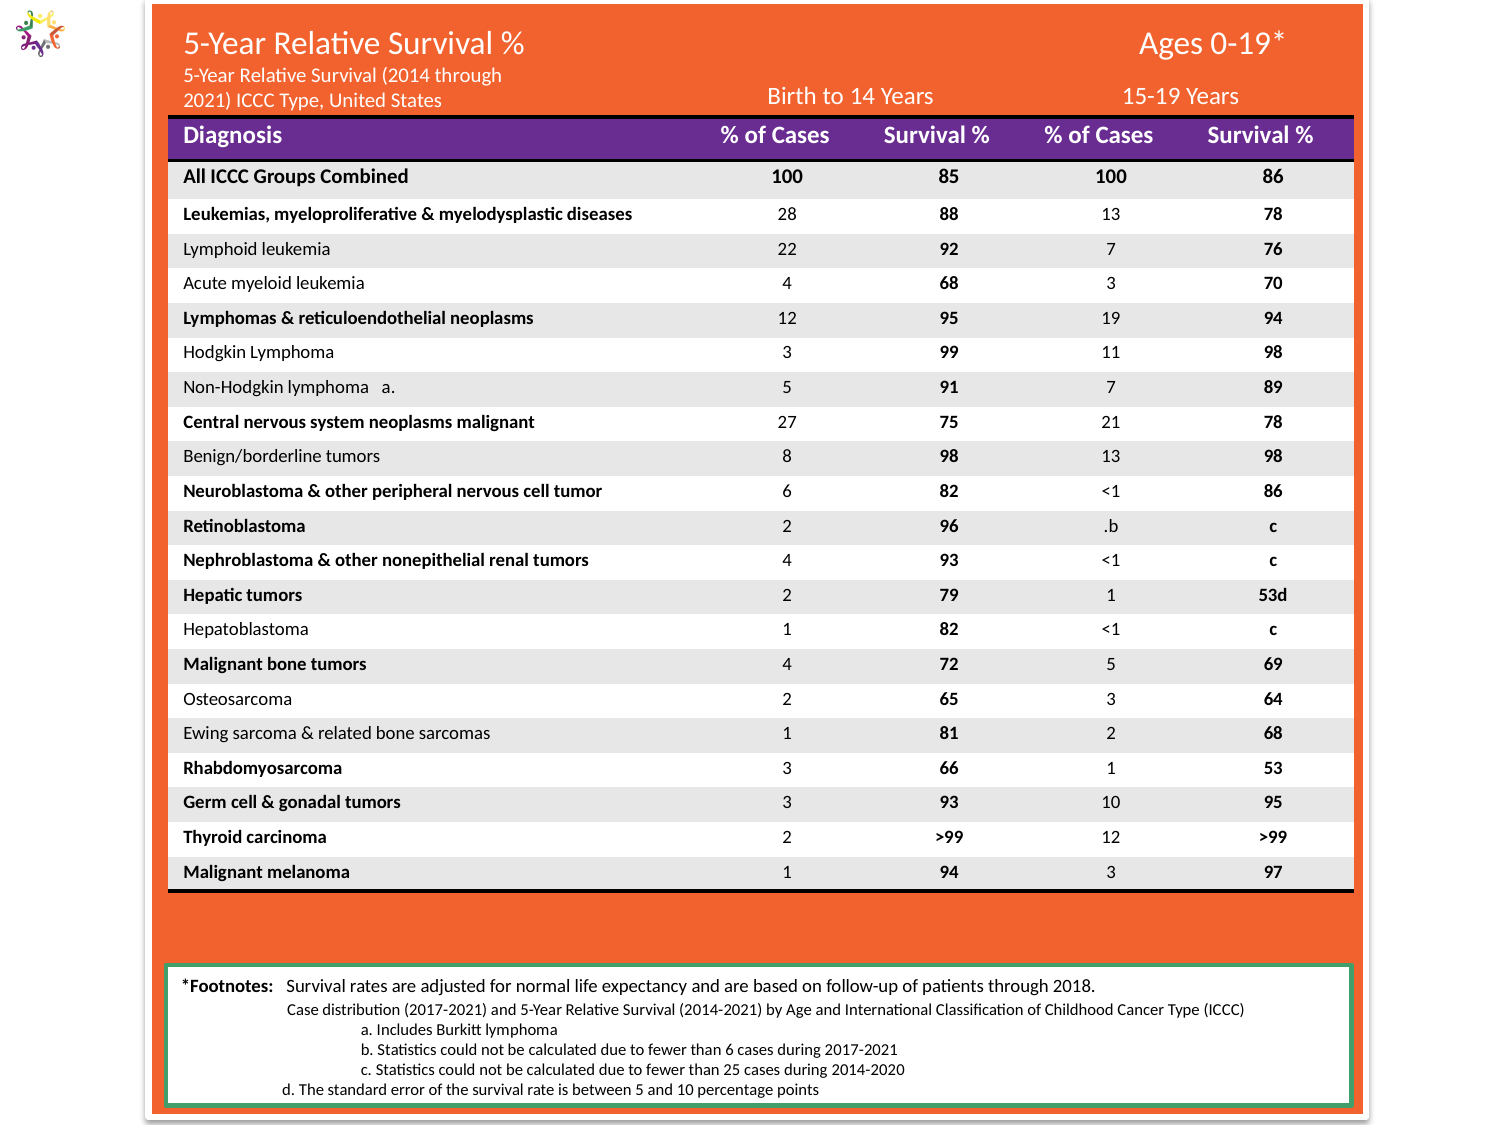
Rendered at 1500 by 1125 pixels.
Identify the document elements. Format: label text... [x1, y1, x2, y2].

table_cell Germ cell & gonadal tumors [168, 787, 706, 822]
text_box Birth to 14 Years [752, 71, 950, 117]
table_cell 65 [869, 684, 1029, 718]
table_cell Rhabdomyosarcoma [168, 753, 706, 787]
table_cell >99 [869, 822, 1029, 857]
table_cell 100 [1029, 162, 1193, 199]
table_cell 3 [706, 753, 869, 787]
table_cell 68 [1193, 718, 1354, 753]
table_cell 1 [706, 718, 869, 753]
table_cell 78 [1193, 199, 1354, 234]
table_cell 12 [706, 303, 869, 338]
table_cell 95 [1193, 787, 1354, 822]
table_cell c [1193, 545, 1354, 580]
table_cell Osteosarcoma [168, 684, 706, 718]
table_cell 7 [1029, 234, 1193, 268]
table_cell 3 [706, 787, 869, 822]
table_cell Leukemias, myeloproliferative & myelodysplastic diseases [168, 199, 706, 234]
table_cell 3 [1029, 857, 1193, 889]
table_cell 1 [706, 857, 869, 889]
table_cell 88 [869, 199, 1029, 234]
table_cell c [1193, 511, 1354, 545]
table_cell 3 [1029, 684, 1193, 718]
table_cell 4 [706, 545, 869, 580]
table_header Diagnosis [168, 119, 706, 159]
table_cell 2 [706, 822, 869, 857]
table_cell 4 [706, 268, 869, 303]
text_box [496, 893, 972, 937]
table_cell 1 [1029, 580, 1193, 614]
table_cell 53d [1193, 580, 1354, 614]
text_box 15-19 Years [1106, 72, 1255, 118]
table_cell 98 [1193, 441, 1354, 476]
table_cell >99 [1193, 822, 1354, 857]
picture [0, 8, 80, 60]
table_cell 96 [869, 511, 1029, 545]
table_cell Retinoblastoma [168, 511, 706, 545]
table_cell 1 [706, 614, 869, 649]
table_cell 2 [706, 684, 869, 718]
table_cell Ewing sarcoma & related bone sarcomas [168, 718, 706, 753]
table_cell 27 [706, 407, 869, 441]
table_cell 94 [869, 857, 1029, 889]
table_cell 91 [869, 372, 1029, 407]
table_cell <1 [1029, 476, 1193, 511]
table_header % of Cases [1029, 119, 1193, 159]
table_cell All ICCC Groups Combined [168, 162, 706, 199]
table_header % of Cases [706, 119, 869, 159]
table_cell 76 [1193, 234, 1354, 268]
table_cell 99 [869, 338, 1029, 372]
table_cell Nephroblastoma & other nonepithelial renal tumors [168, 545, 706, 580]
table_cell Benign/borderline tumors [168, 441, 706, 476]
table_cell 93 [869, 545, 1029, 580]
table_cell 78 [1193, 407, 1354, 441]
text_box 5-Year Relative Survival % Ages 0-19* 5-Year Relative Survival (2014 through 2021) ICCC Type, United States [168, 13, 1352, 119]
table_cell .b [1029, 511, 1193, 545]
table_cell 13 [1029, 441, 1193, 476]
table_cell 3 [706, 338, 869, 372]
table_cell Hodgkin Lymphoma [168, 338, 706, 372]
table_cell 69 [1193, 649, 1354, 684]
table_cell 8 [706, 441, 869, 476]
text_box *Footnotes: Survival rates are adjusted for normal life expectancy and are based on follow-up of patients through 2018. Case distribution (2017-2021) and 5-Year Relative Survival (2014-2021) by Age and International Classification of Childhood Cancer Type (ICCC) a. Includes Burkitt lymphoma b. Statistics could not be calculated due to fewer than 6 cases during 2017-2021 c. Statistics could not be calculated due to fewer than 25 cases during 2014-2020 d. The standard error of the survival rate is between 5 and 10 percentage points [164, 963, 1354, 1108]
table_cell 64 [1193, 684, 1354, 718]
table_cell 28 [706, 199, 869, 234]
table_cell 68 [869, 268, 1029, 303]
table_cell Malignant melanoma [168, 857, 706, 889]
table_cell 92 [869, 234, 1029, 268]
table_cell 2 [1029, 718, 1193, 753]
table_cell 75 [869, 407, 1029, 441]
table_cell Lymphomas & reticuloendothelial neoplasms [168, 303, 706, 338]
table_cell 86 [1193, 476, 1354, 511]
table_cell 86 [1193, 162, 1354, 199]
table_cell Lymphoid leukemia [168, 234, 706, 268]
table_cell 21 [1029, 407, 1193, 441]
table_cell 98 [1193, 338, 1354, 372]
table_cell 79 [869, 580, 1029, 614]
table_header Survival % [869, 119, 1029, 159]
table_cell 98 [869, 441, 1029, 476]
table_cell 10 [1029, 787, 1193, 822]
table_cell 70 [1193, 268, 1354, 303]
table_cell Malignant bone tumors [168, 649, 706, 684]
table_cell 82 [869, 614, 1029, 649]
table_cell 2 [706, 511, 869, 545]
table_cell 2 [706, 580, 869, 614]
table_cell 94 [1193, 303, 1354, 338]
table_cell 13 [1029, 199, 1193, 234]
table_cell 11 [1029, 338, 1193, 372]
text_box [145, 0, 1369, 1120]
table_cell Hepatoblastoma [168, 614, 706, 649]
table_cell <1 [1029, 545, 1193, 580]
table_cell 53 [1193, 753, 1354, 787]
table_cell Thyroid carcinoma [168, 822, 706, 857]
table_cell 6 [706, 476, 869, 511]
table_cell 5 [1029, 649, 1193, 684]
table_cell 22 [706, 234, 869, 268]
table_cell Neuroblastoma & other peripheral nervous cell tumor [168, 476, 706, 511]
table_cell 81 [869, 718, 1029, 753]
table_cell 85 [869, 162, 1029, 199]
table_cell 4 [706, 649, 869, 684]
table_cell 72 [869, 649, 1029, 684]
table_cell 12 [1029, 822, 1193, 857]
table_cell 89 [1193, 372, 1354, 407]
table_cell 100 [706, 162, 869, 199]
table_cell 66 [869, 753, 1029, 787]
table_cell Central nervous system neoplasms malignant [168, 407, 706, 441]
table_cell 19 [1029, 303, 1193, 338]
table_cell 3 [1029, 268, 1193, 303]
table_cell 93 [869, 787, 1029, 822]
table_cell 7 [1029, 372, 1193, 407]
table_cell Non-Hodgkin lymphoma a. [168, 372, 706, 407]
table_cell 82 [869, 476, 1029, 511]
table_cell 5 [706, 372, 869, 407]
table_cell 95 [869, 303, 1029, 338]
table_cell c [1193, 614, 1354, 649]
table_header Survival % [1193, 119, 1354, 159]
table_cell 97 [1193, 857, 1354, 889]
table_cell <1 [1029, 614, 1193, 649]
table_cell Hepatic tumors [168, 580, 706, 614]
table_cell Acute myeloid leukemia [168, 268, 706, 303]
table_cell 1 [1029, 753, 1193, 787]
